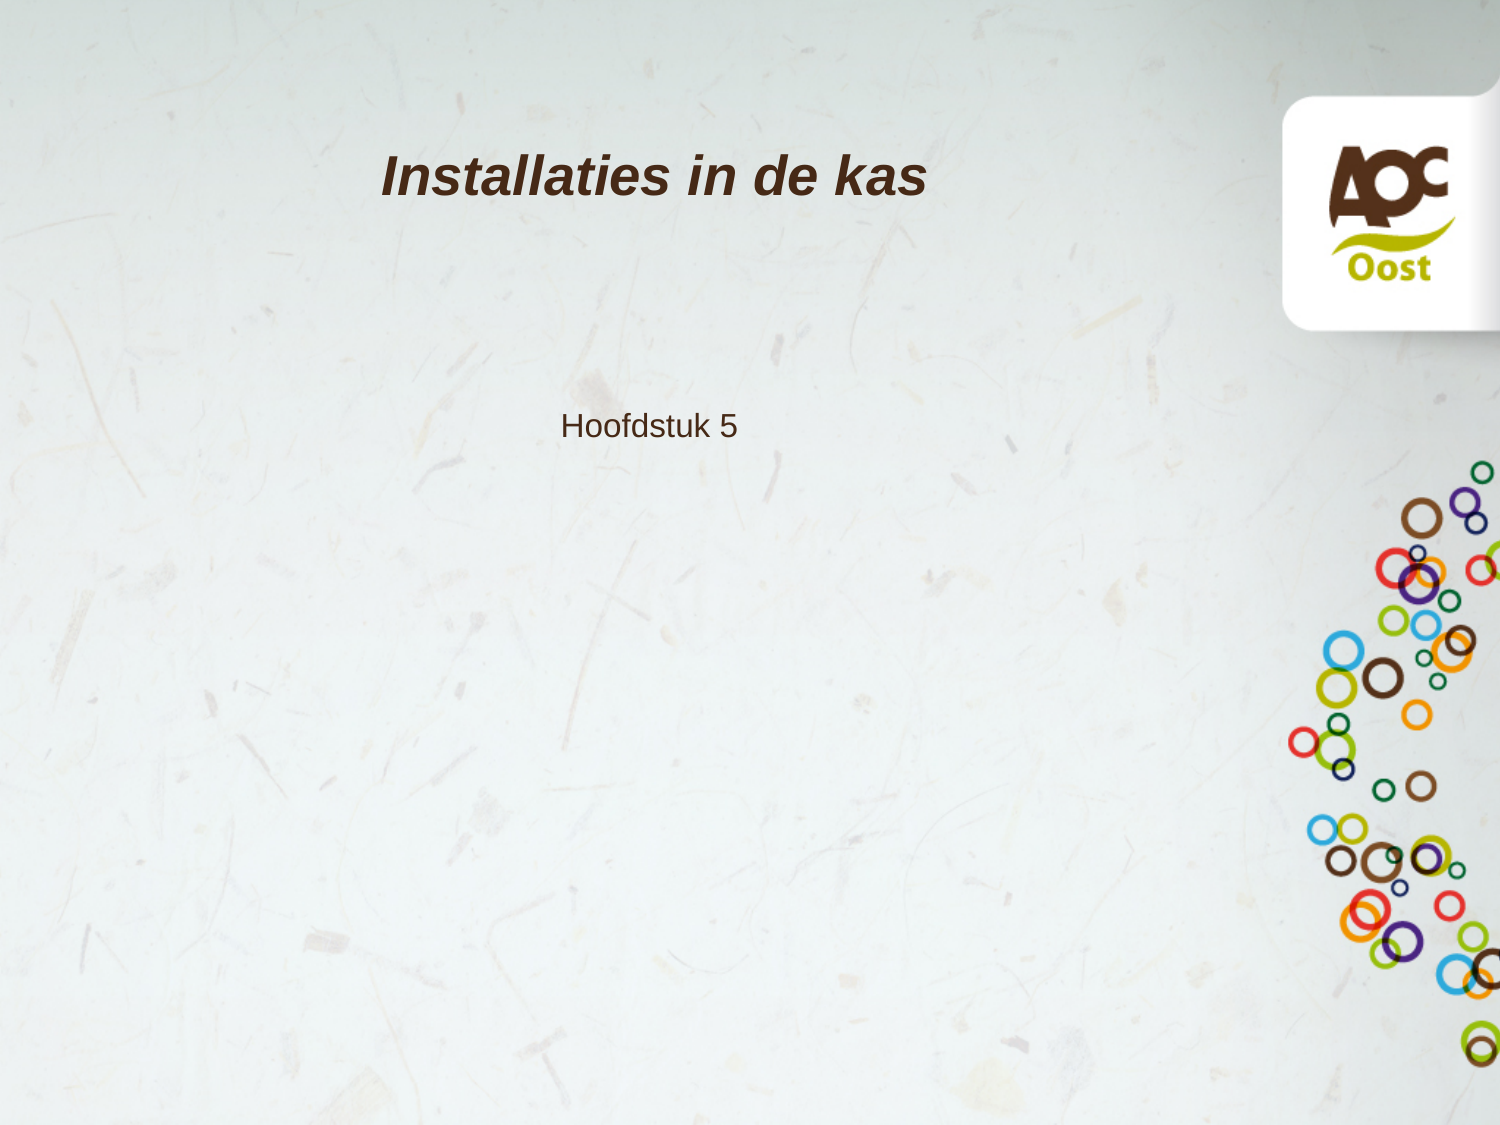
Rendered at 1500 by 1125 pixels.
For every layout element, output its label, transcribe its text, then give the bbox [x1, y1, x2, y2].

picture [0, 0, 1500, 1125]
title Installaties in de kas [112, 101, 1199, 244]
subtitle Hoofdstuk 5 [64, 349, 1235, 882]
